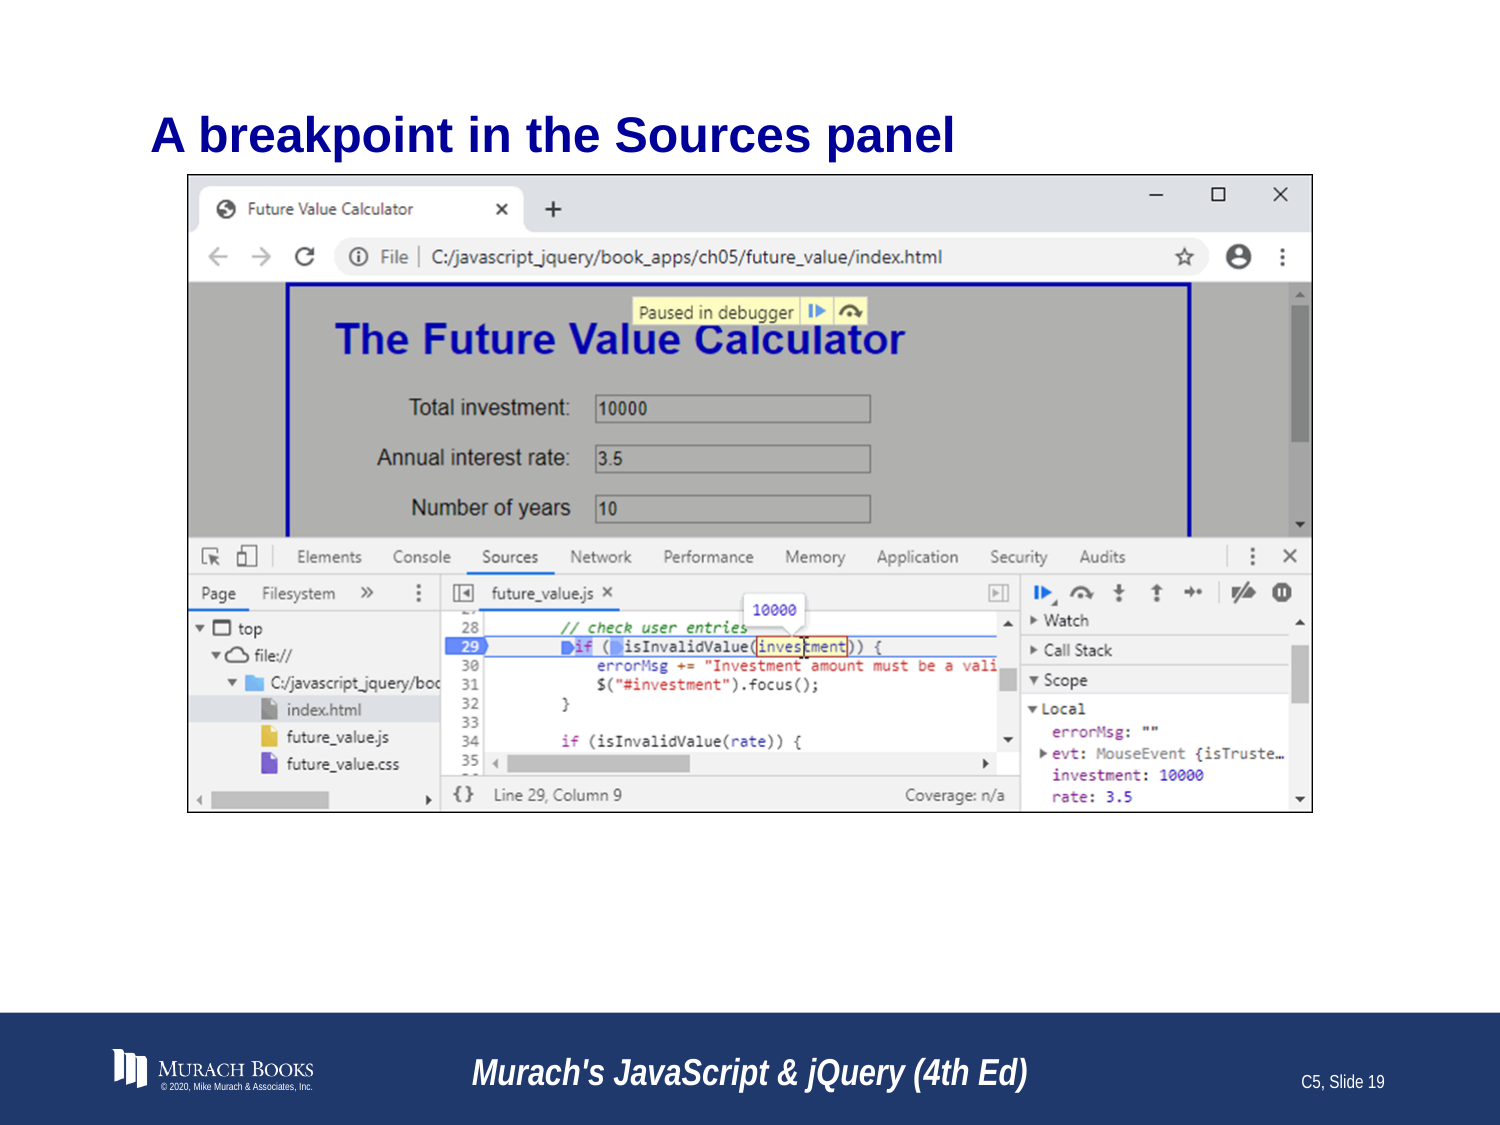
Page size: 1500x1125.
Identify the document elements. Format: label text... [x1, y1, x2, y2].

footer © 2020, Mike Murach & Associates, Inc. [12, 1025, 463, 1100]
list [187, 174, 1313, 814]
slide_number C5, Slide 19 [1087, 1025, 1400, 1100]
title A breakpoint in the Sources panel [150, 102, 1350, 164]
slide_number Murach's JavaScript & jQuery (4th Ed) [463, 1025, 1050, 1100]
